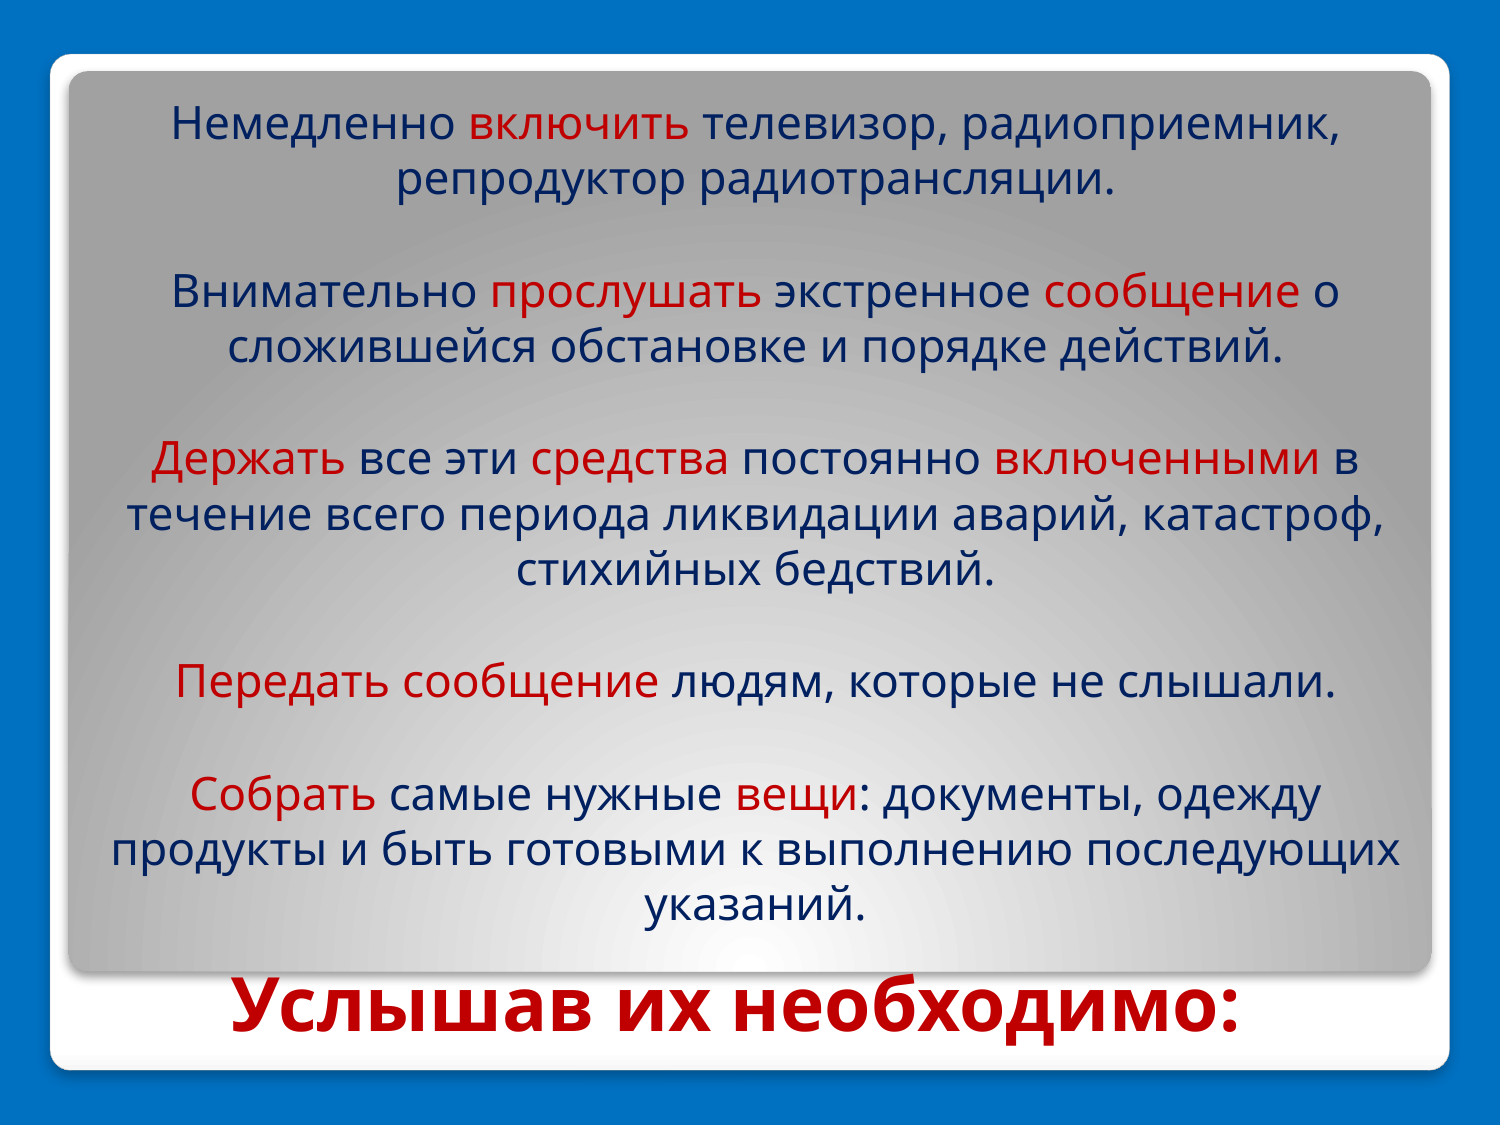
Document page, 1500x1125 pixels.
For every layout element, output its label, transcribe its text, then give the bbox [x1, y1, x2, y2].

title Услышав их необходимо: [64, 881, 1408, 1054]
list Немедленно включить телевизор, радиоприемник, репродуктор радиотрансляции. Внимательно прослушать экстренное сообщение о сложившейся обстановке и порядке действий. Держать все эти средства постоянно включенными в течение всего периода ликвидации аварий, катастроф, стихийных бедствий. Передать сообщение людям, которые не слышали. Собрать самые нужные вещи: документы, одежду продукты и быть готовыми к выполнению последующих указаний. [76, 78, 1420, 953]
